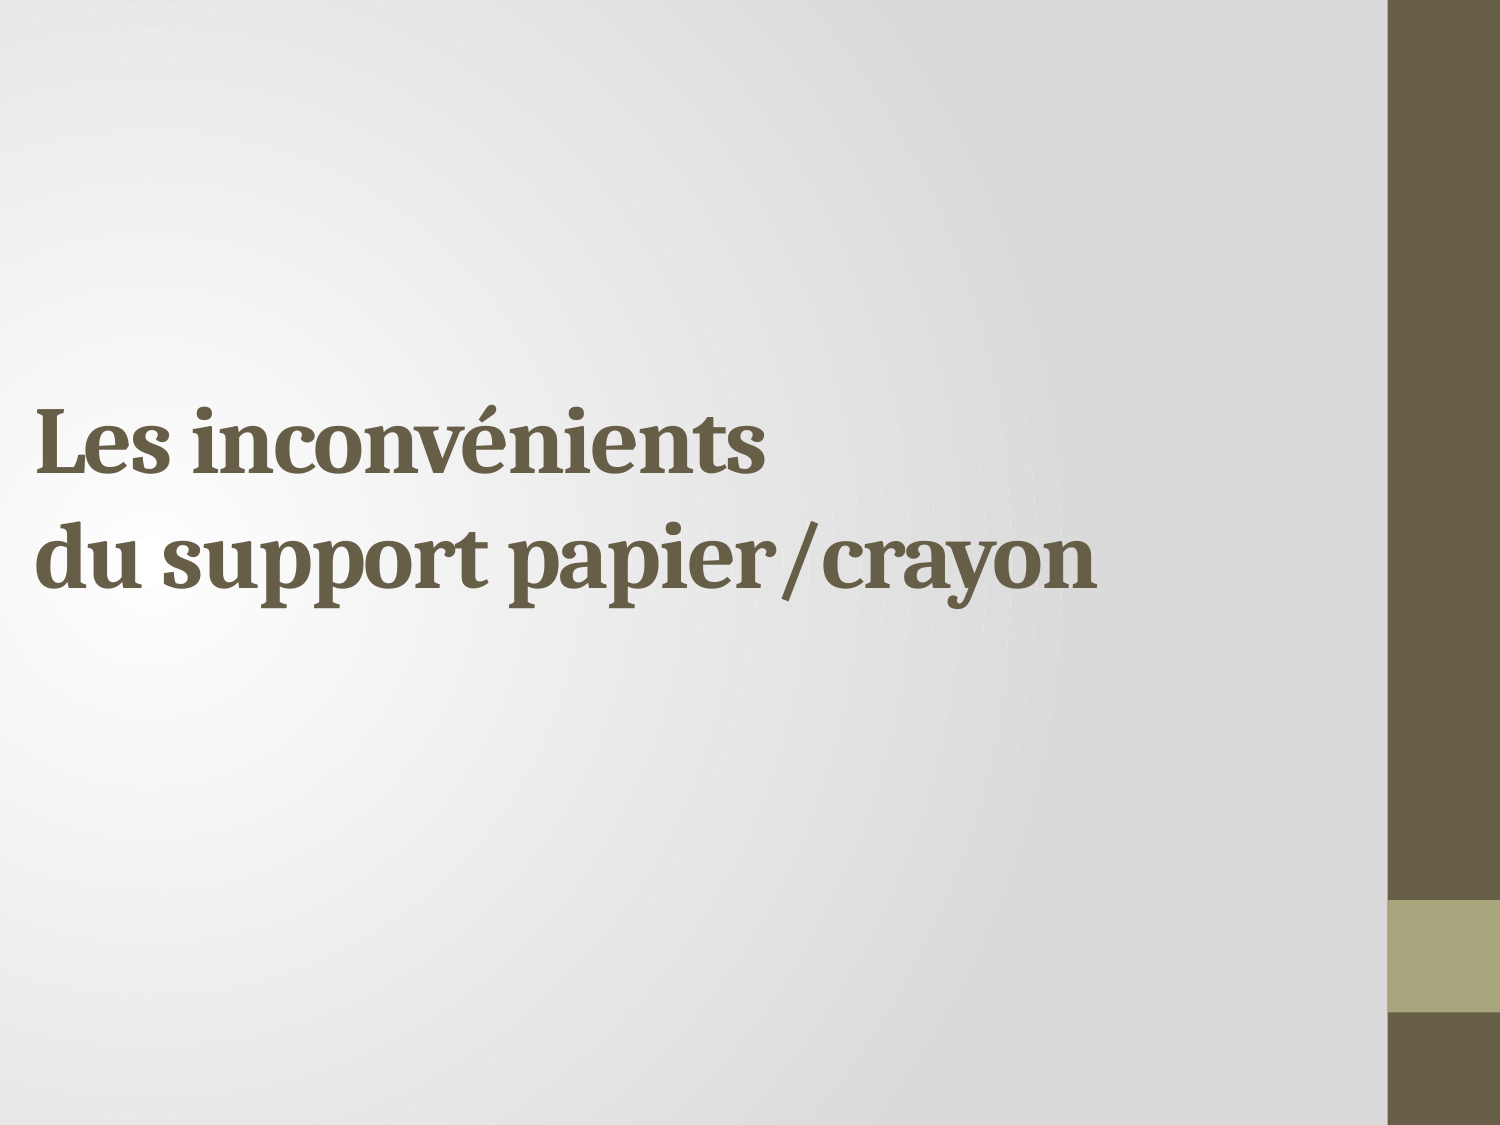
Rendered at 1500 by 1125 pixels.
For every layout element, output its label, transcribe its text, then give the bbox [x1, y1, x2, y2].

title Les inconvénients du support papier/crayon [19, 322, 1381, 778]
